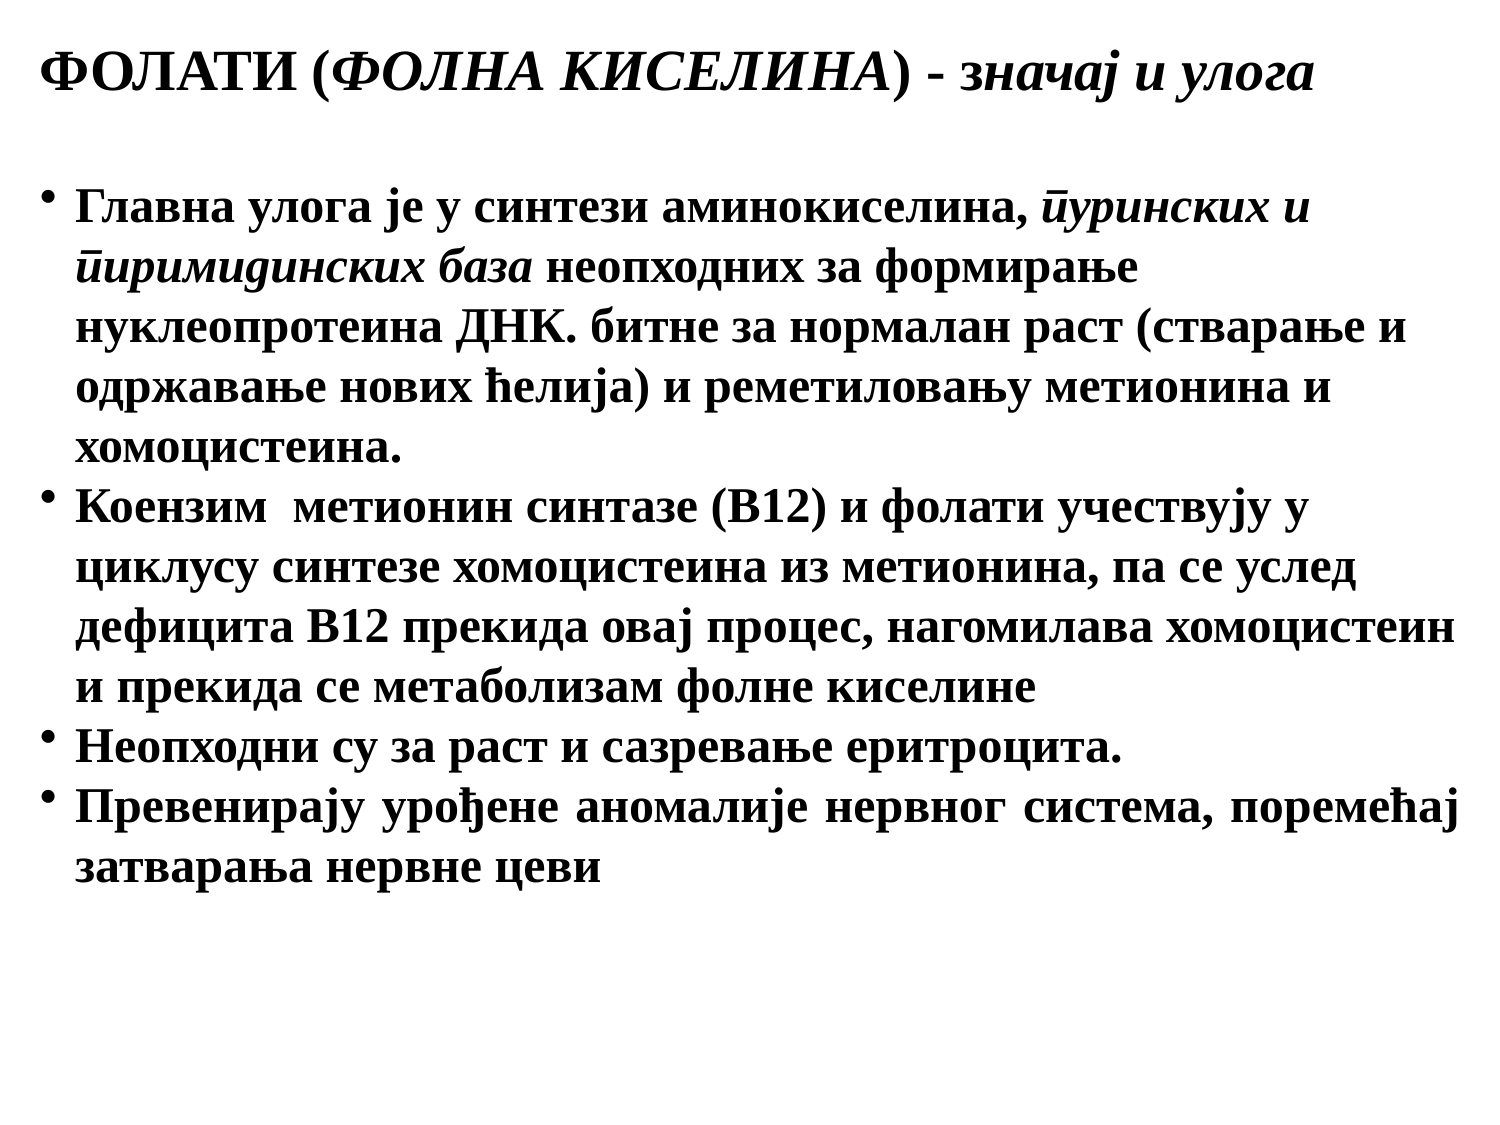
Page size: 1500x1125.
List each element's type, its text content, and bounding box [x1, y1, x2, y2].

text_box ФОЛАТИ (ФОЛНА КИСЕЛИНА) - значај и улога Главна улога је у синтези аминокиселина, пуринских и пиримидинских база неопходних за формирање нуклеопротеина ДНК. битне за нормалан раст (стварање и одржавање нових ћелија) и реметиловању метионина и хомоцистеина. Коензим метионин синтазе (В12) и фолати учествују у циклусу синтезе хомоцистеина из метионина, па се услед дефицита В12 прекида овај процес, нагомилава хомоцистеин и прекида се метаболизам фолне киселине Неопходни су за раст и сазревање еритроцита. Превенирају урођене аномалије нервног система, поремећај затварања нервне цеви [24, 24, 1475, 960]
